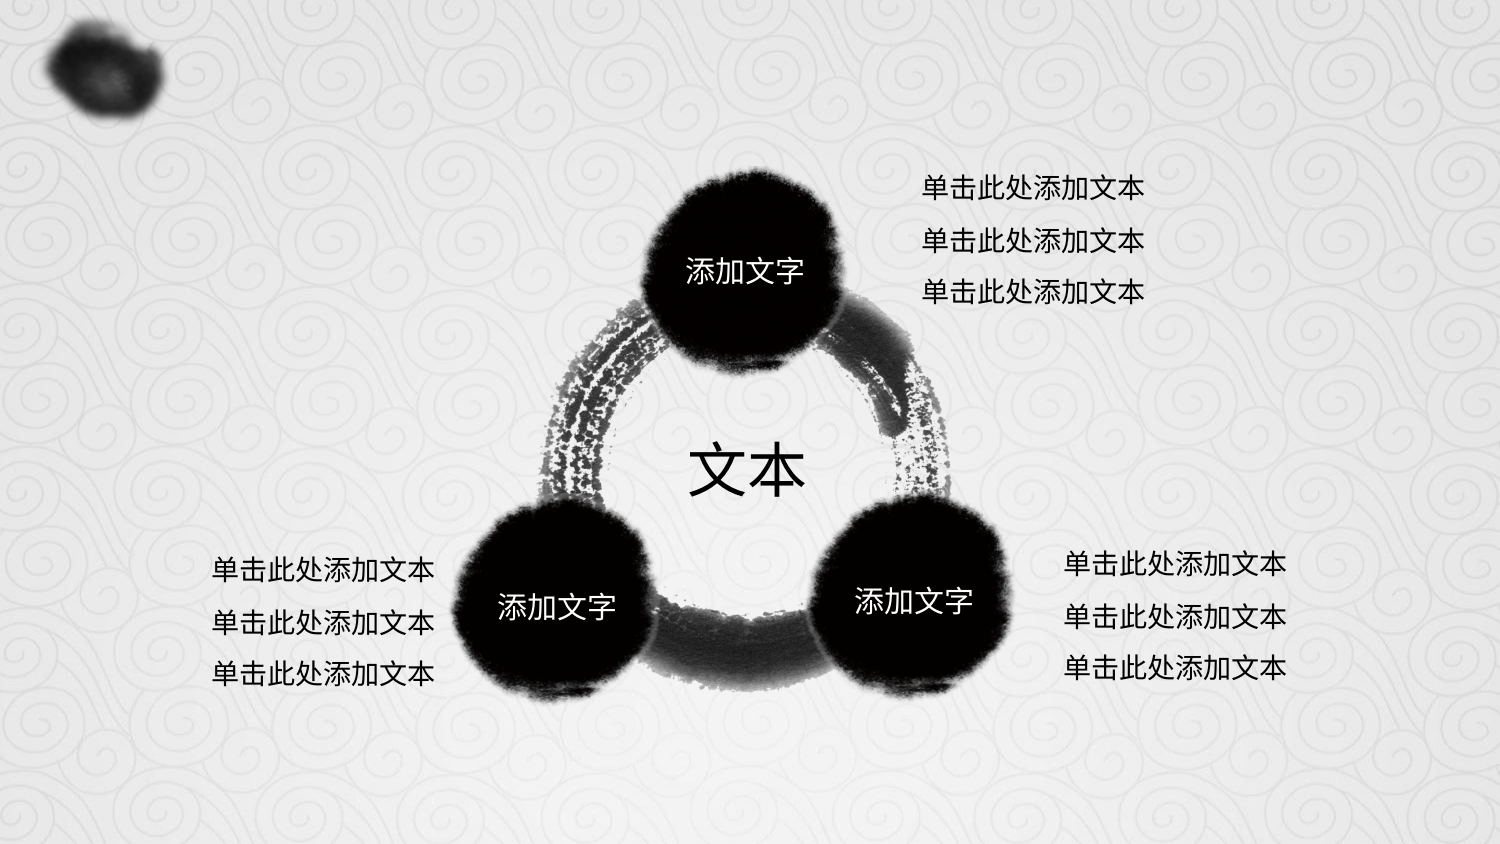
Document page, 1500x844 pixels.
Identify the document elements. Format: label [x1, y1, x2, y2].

picture [0, 0, 1500, 844]
text_box [489, 238, 995, 726]
text_box [445, 493, 671, 726]
text_box [867, 163, 1201, 328]
text_box [634, 166, 859, 399]
text_box [1009, 539, 1343, 704]
text_box [801, 490, 1027, 722]
text_box [157, 545, 491, 710]
